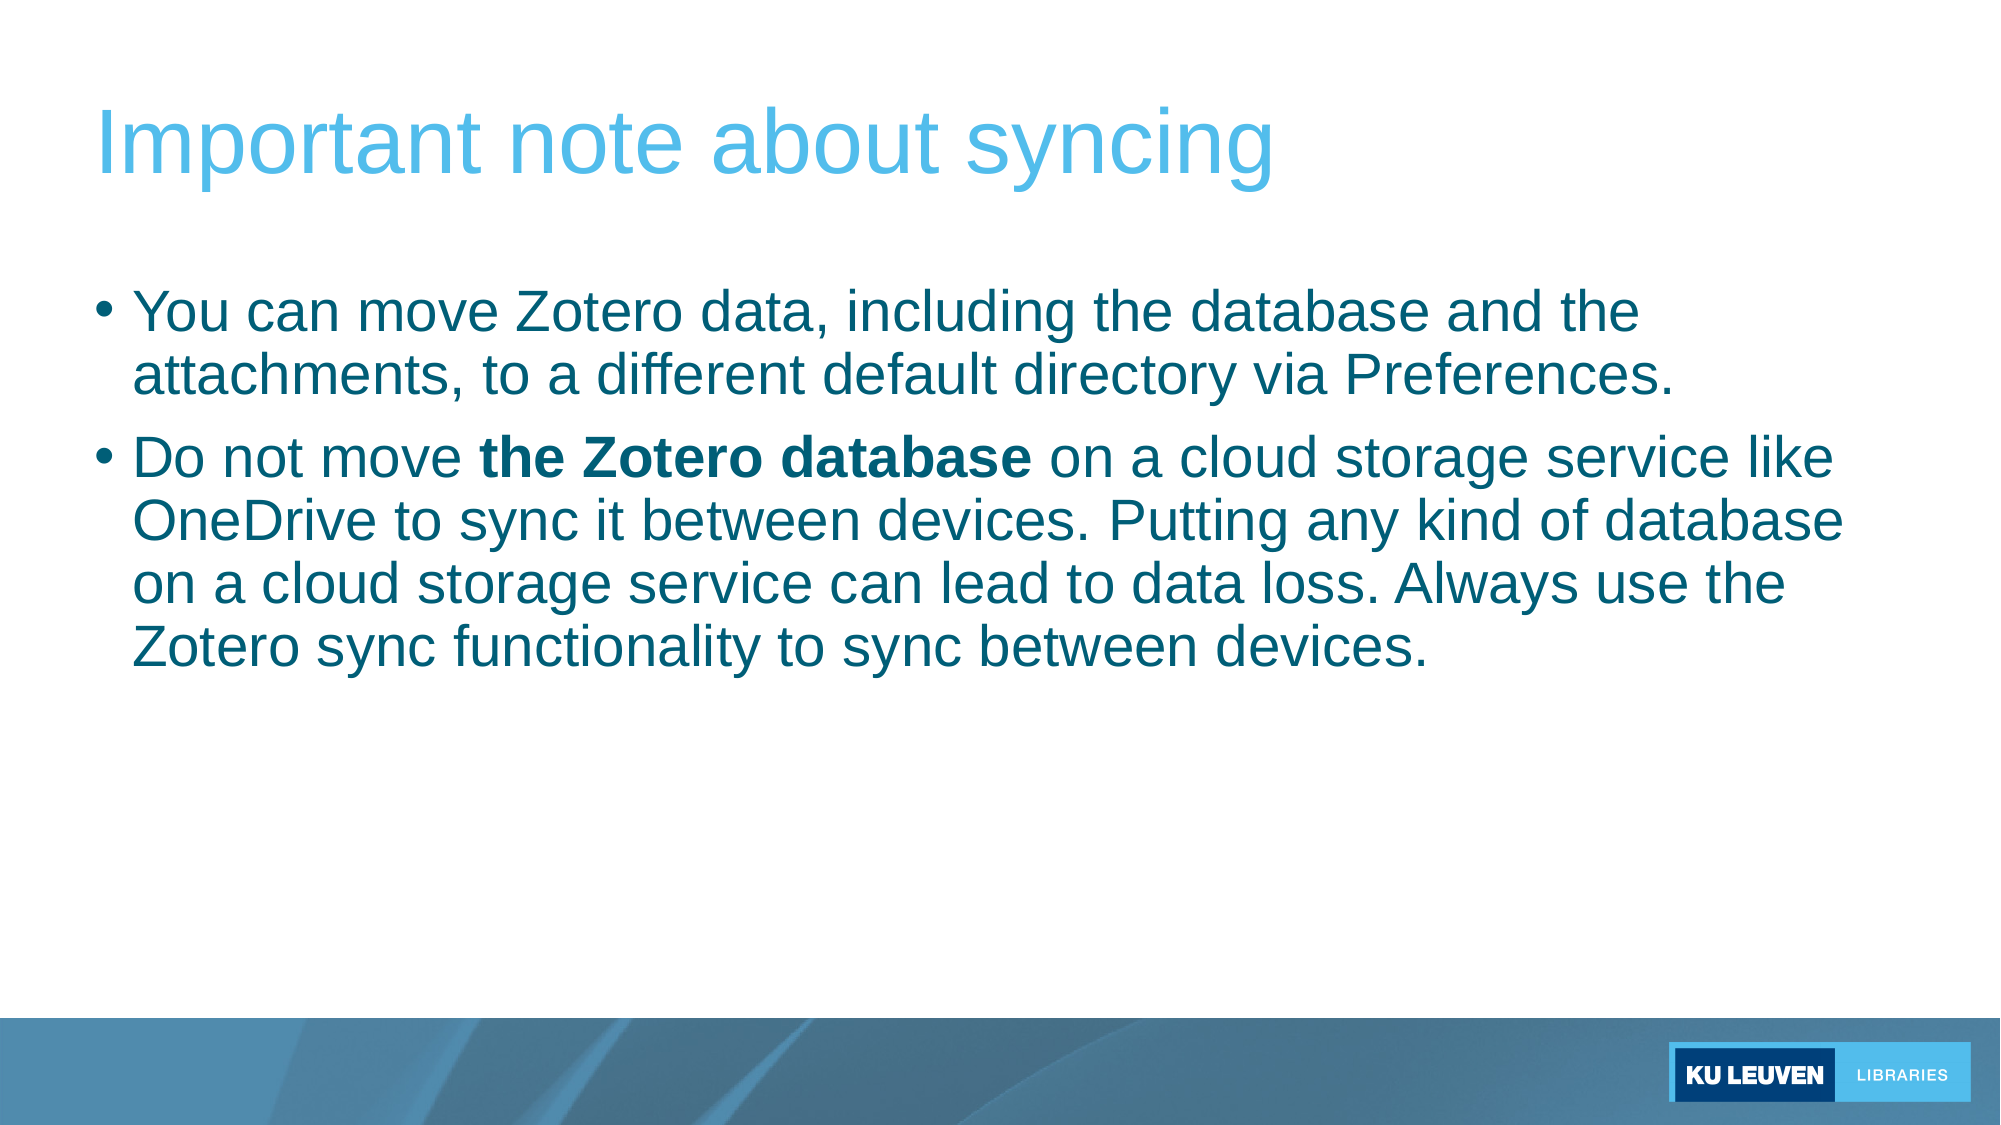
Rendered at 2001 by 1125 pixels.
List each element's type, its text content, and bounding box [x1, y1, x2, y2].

list You can move Zotero data, including the database and the attachments, to a different default directory via Preferences. Do not move the Zotero database on a cloud storage service like OneDrive to sync it between devices. Putting any kind of database on a cloud storage service can lead to data loss. Always use the Zotero sync functionality to sync between devices. [94, 281, 1906, 982]
title Important note about syncing [94, 94, 1906, 281]
picture [0, 1018, 2000, 1125]
